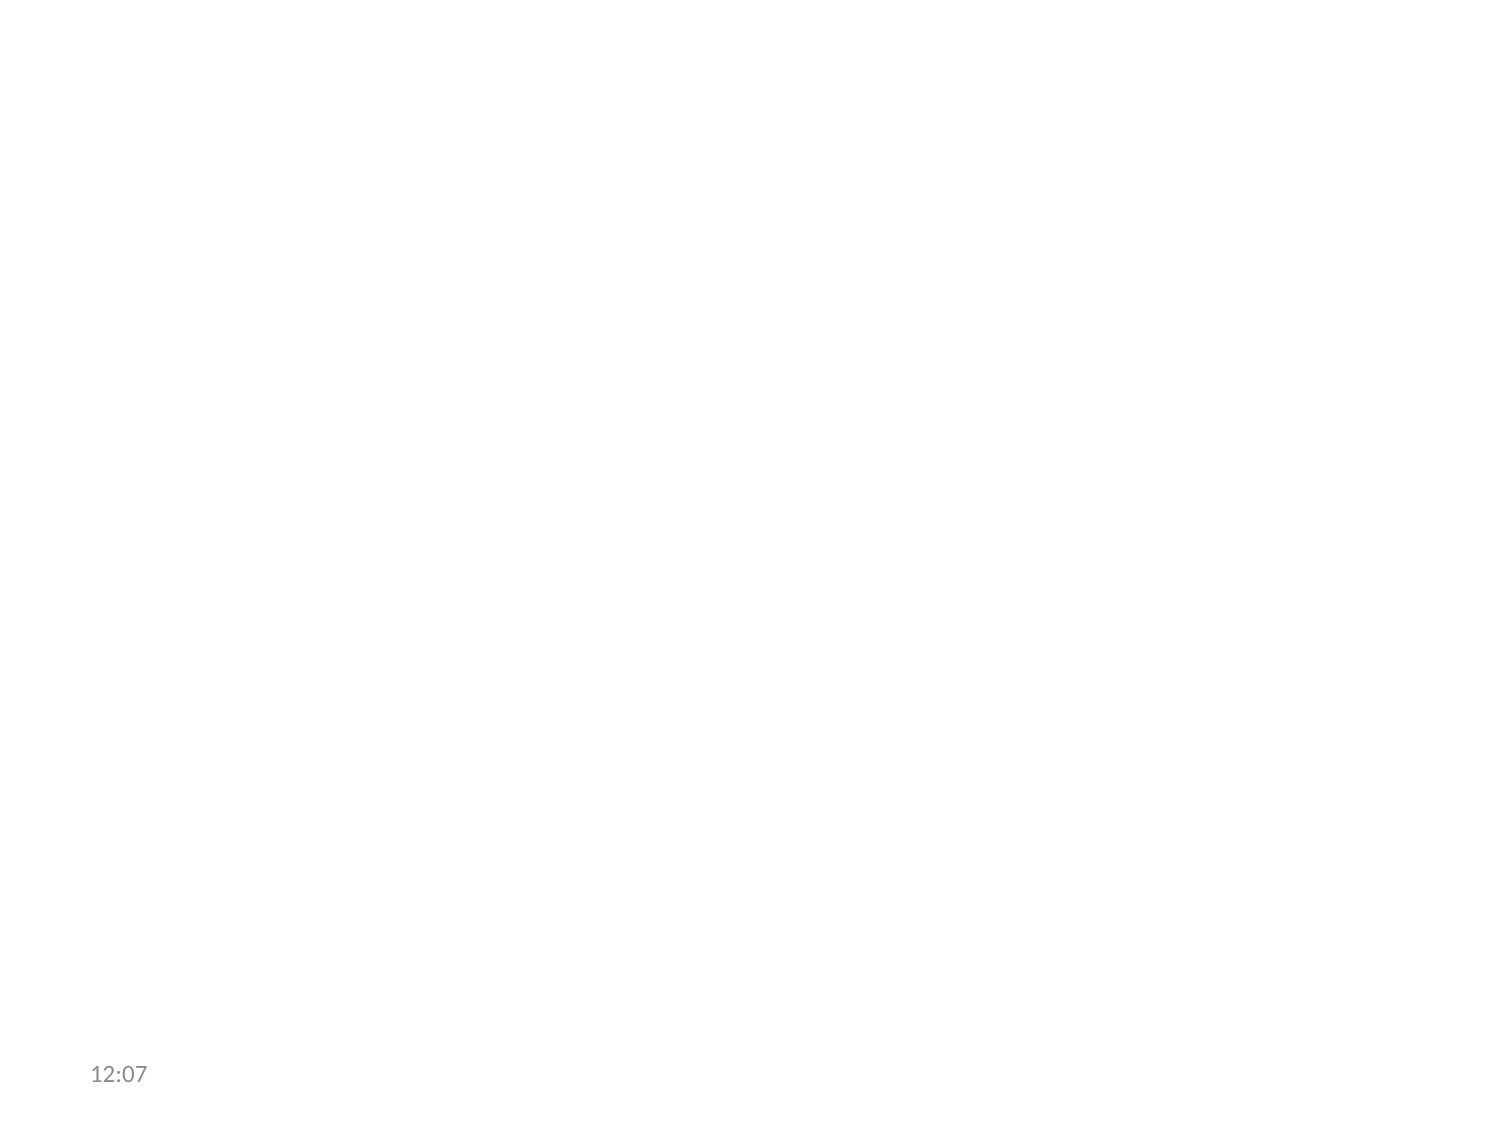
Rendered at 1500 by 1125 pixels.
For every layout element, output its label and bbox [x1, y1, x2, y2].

slide_number [75, 1042, 425, 1103]
